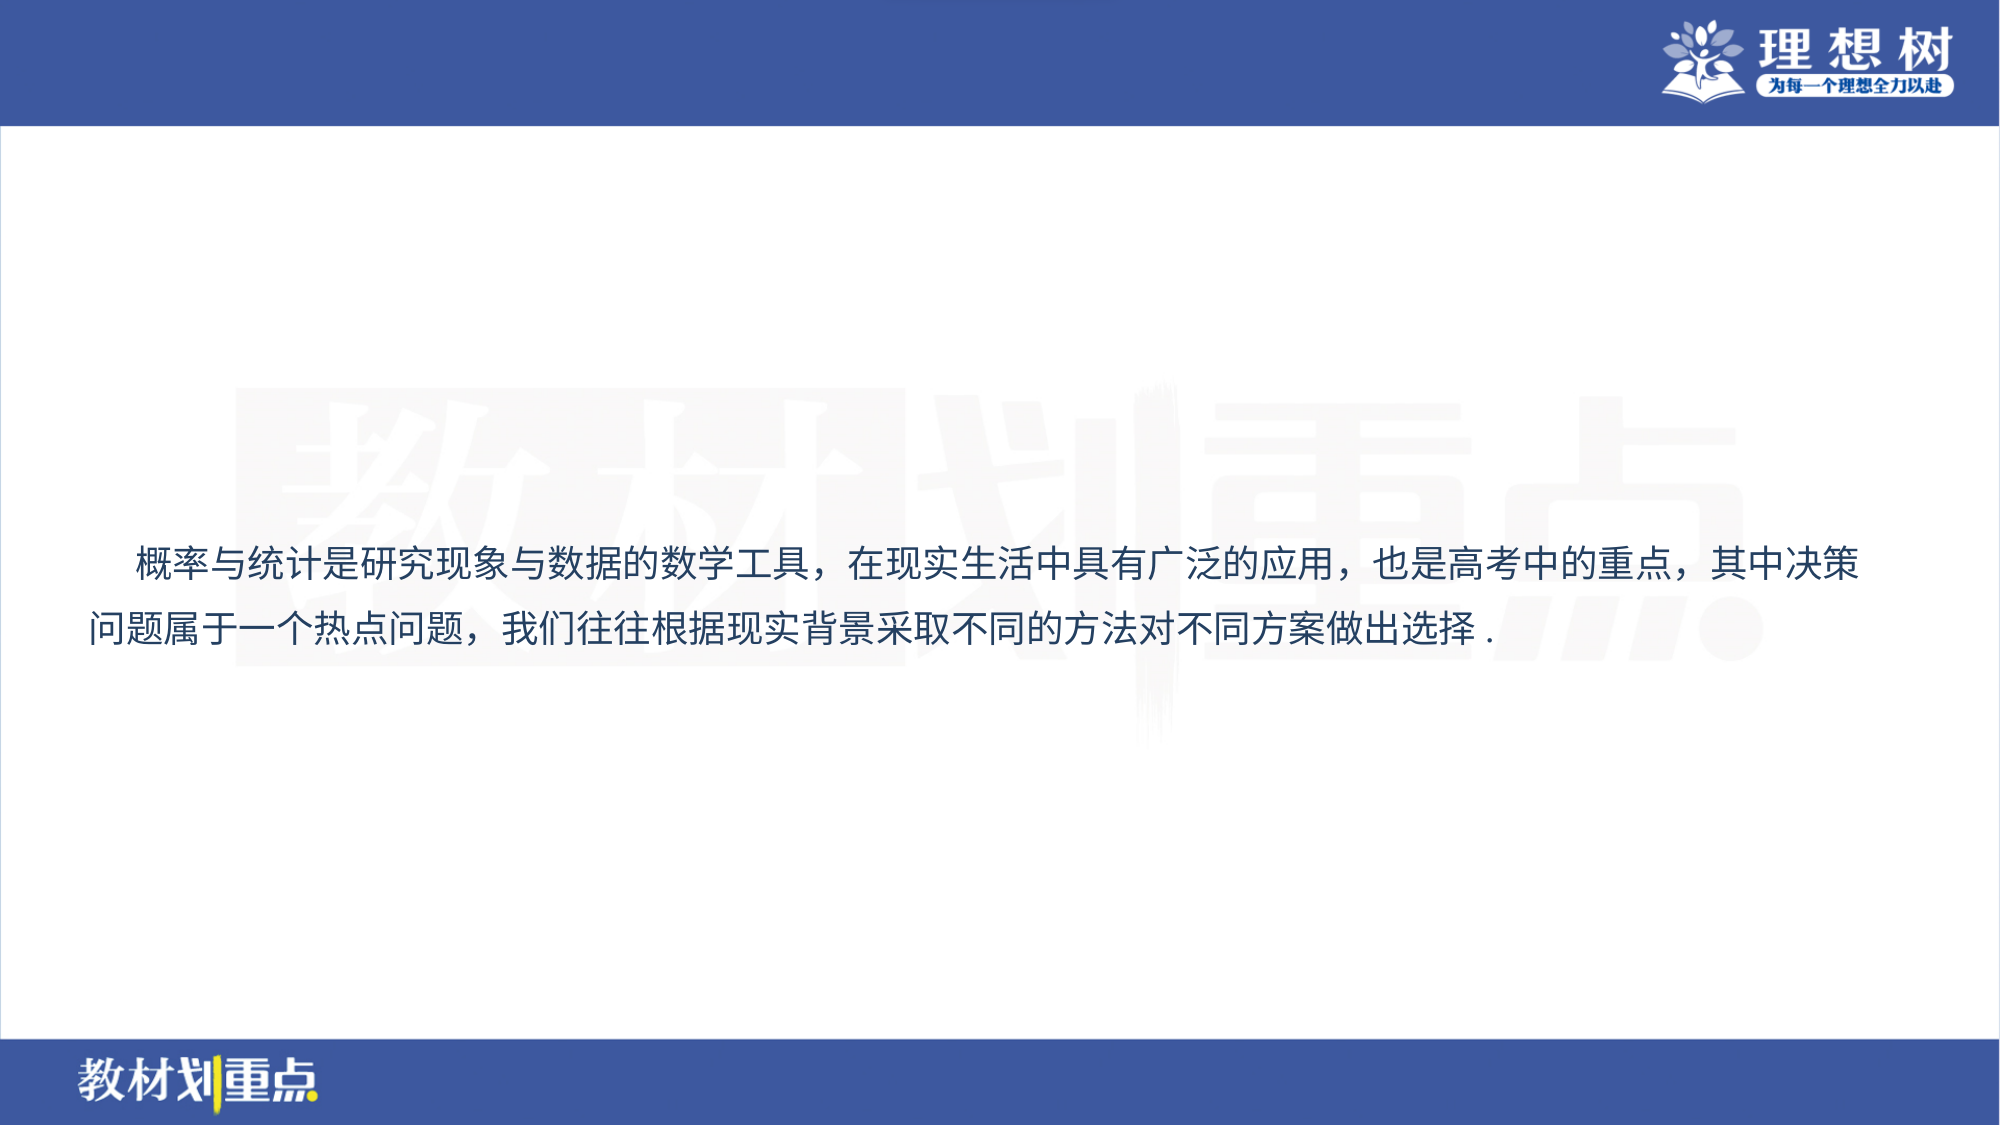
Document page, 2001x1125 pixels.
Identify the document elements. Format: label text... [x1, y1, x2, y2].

text_box 概率与统计是研究现象与数据的数学工具，在现实生活中具有广泛的应用，也是高考中的重点，其中决策 问题属于一个热点问题，我们往往根据现实背景采取不同的方法对不同方案做出选择. [88, 516, 1911, 644]
picture [0, 0, 2000, 1125]
